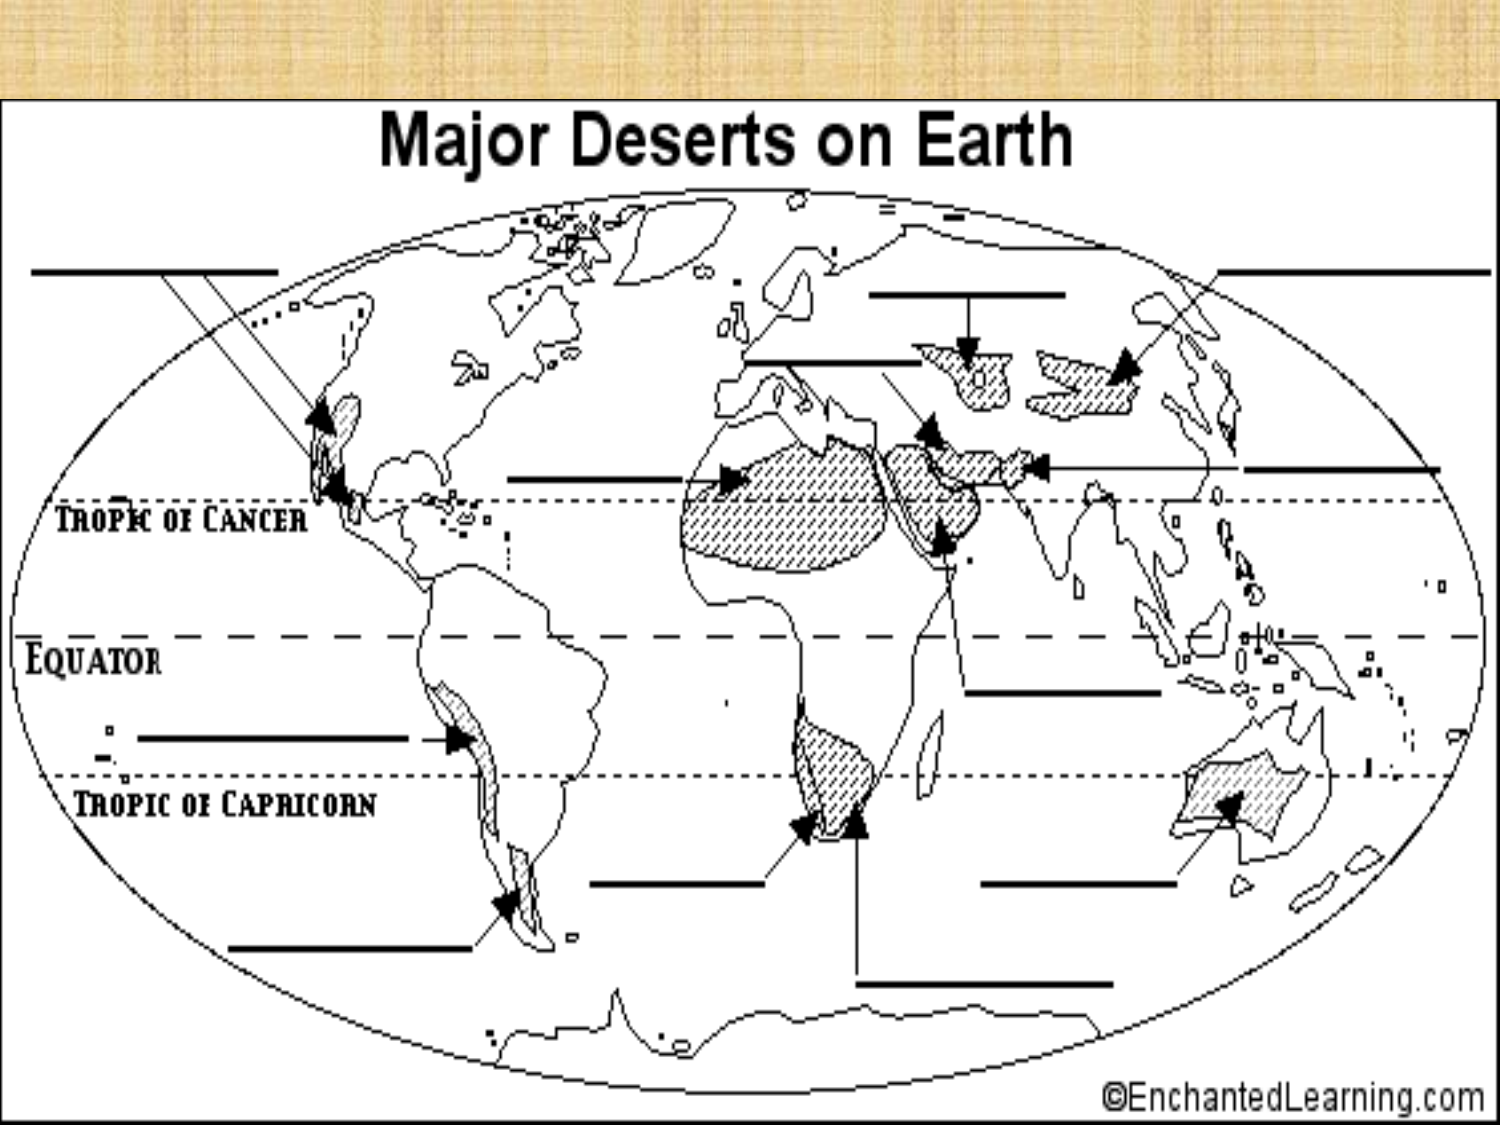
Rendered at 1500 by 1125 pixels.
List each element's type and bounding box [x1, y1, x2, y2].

list [0, 99, 1500, 1125]
picture [0, 0, 1500, 99]
